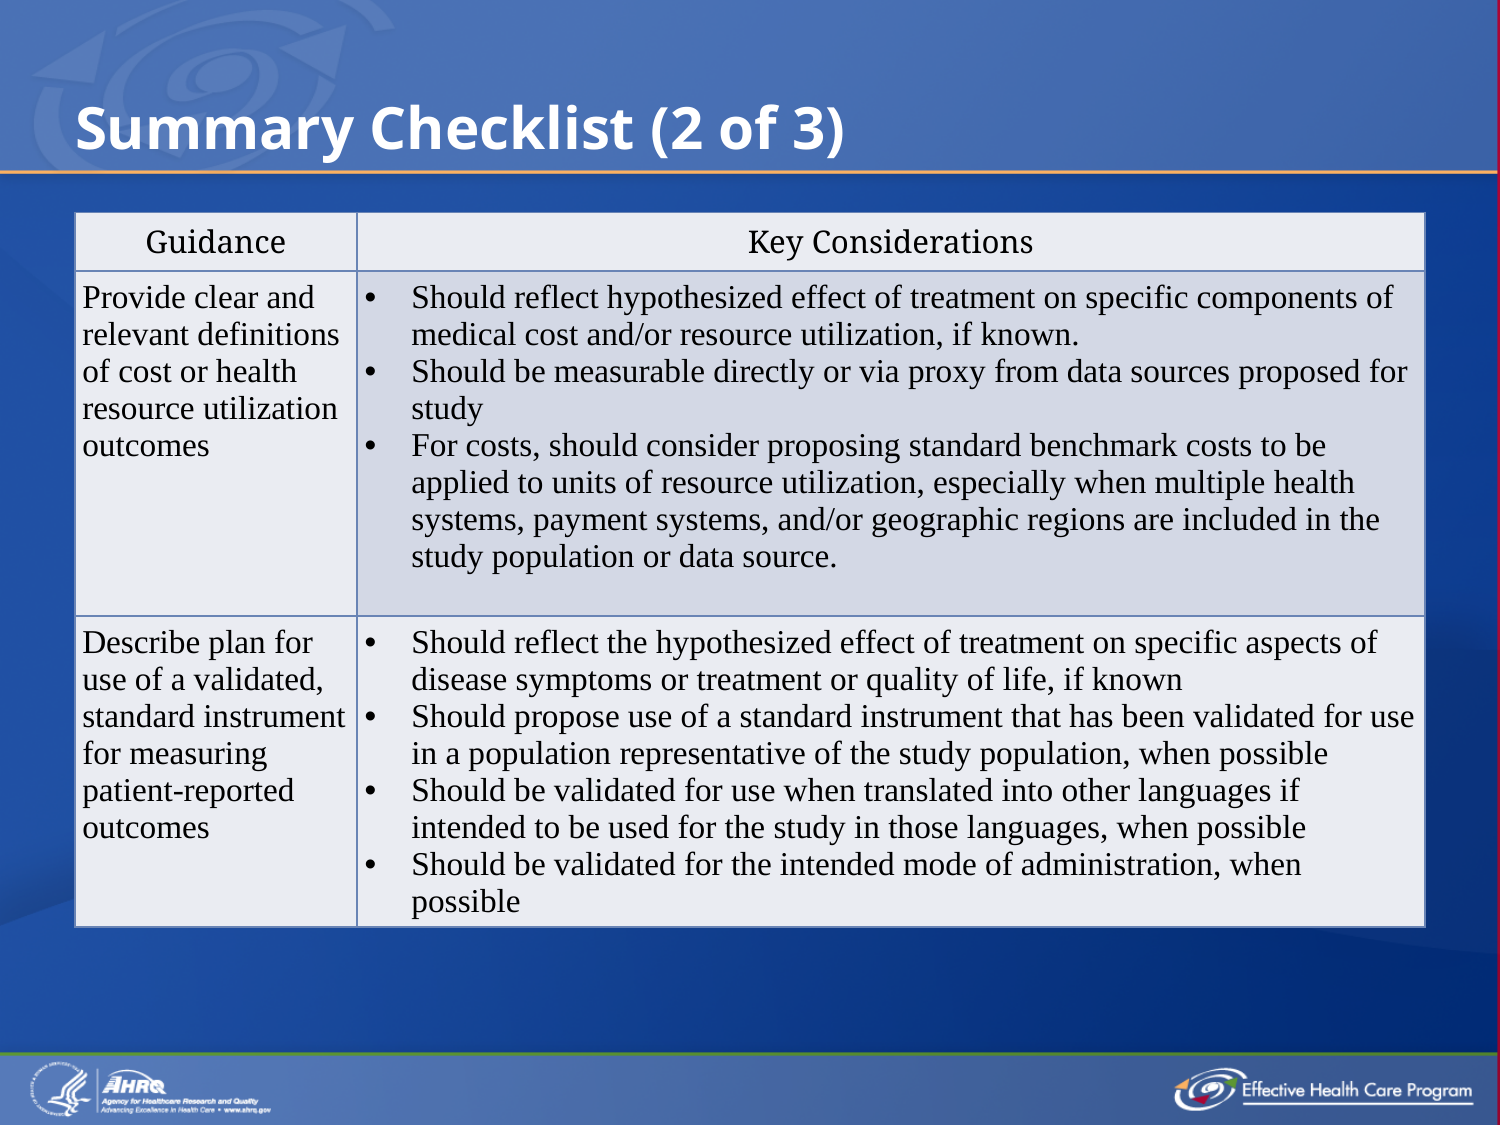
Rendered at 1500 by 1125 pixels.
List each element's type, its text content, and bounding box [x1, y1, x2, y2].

table_header Guidance [76, 213, 356, 270]
table_cell Should reflect hypothesized effect of treatment on specific components of medical cost and/or resource utilization, if known. Should be measurable directly or via proxy from data sources proposed for study For costs, should consider proposing standard benchmark costs to be applied to units of resource utilization, especially when multiple health systems, payment systems, and/or geographic regions are included in the study population or data source. [358, 272, 1424, 615]
picture [0, 0, 1500, 1125]
table_cell Should reflect the hypothesized effect of treatment on specific aspects of disease symptoms or treatment or quality of life, if known Should propose use of a standard instrument that has been validated for use in a population representative of the study population, when possible Should be validated for use when translated into other languages if intended to be used for the study in those languages, when possible Should be validated for the intended mode of administration, when possible [358, 617, 1424, 926]
table_cell Provide clear and relevant definitions of cost or health resource utilization outcomes [76, 272, 356, 615]
table_header Key Considerations [358, 213, 1424, 270]
title Summary Checklist (2 of 3) [75, 21, 1425, 163]
table_cell Describe plan for use of a validated, standard instrument for measuring patient-reported outcomes [76, 617, 356, 926]
